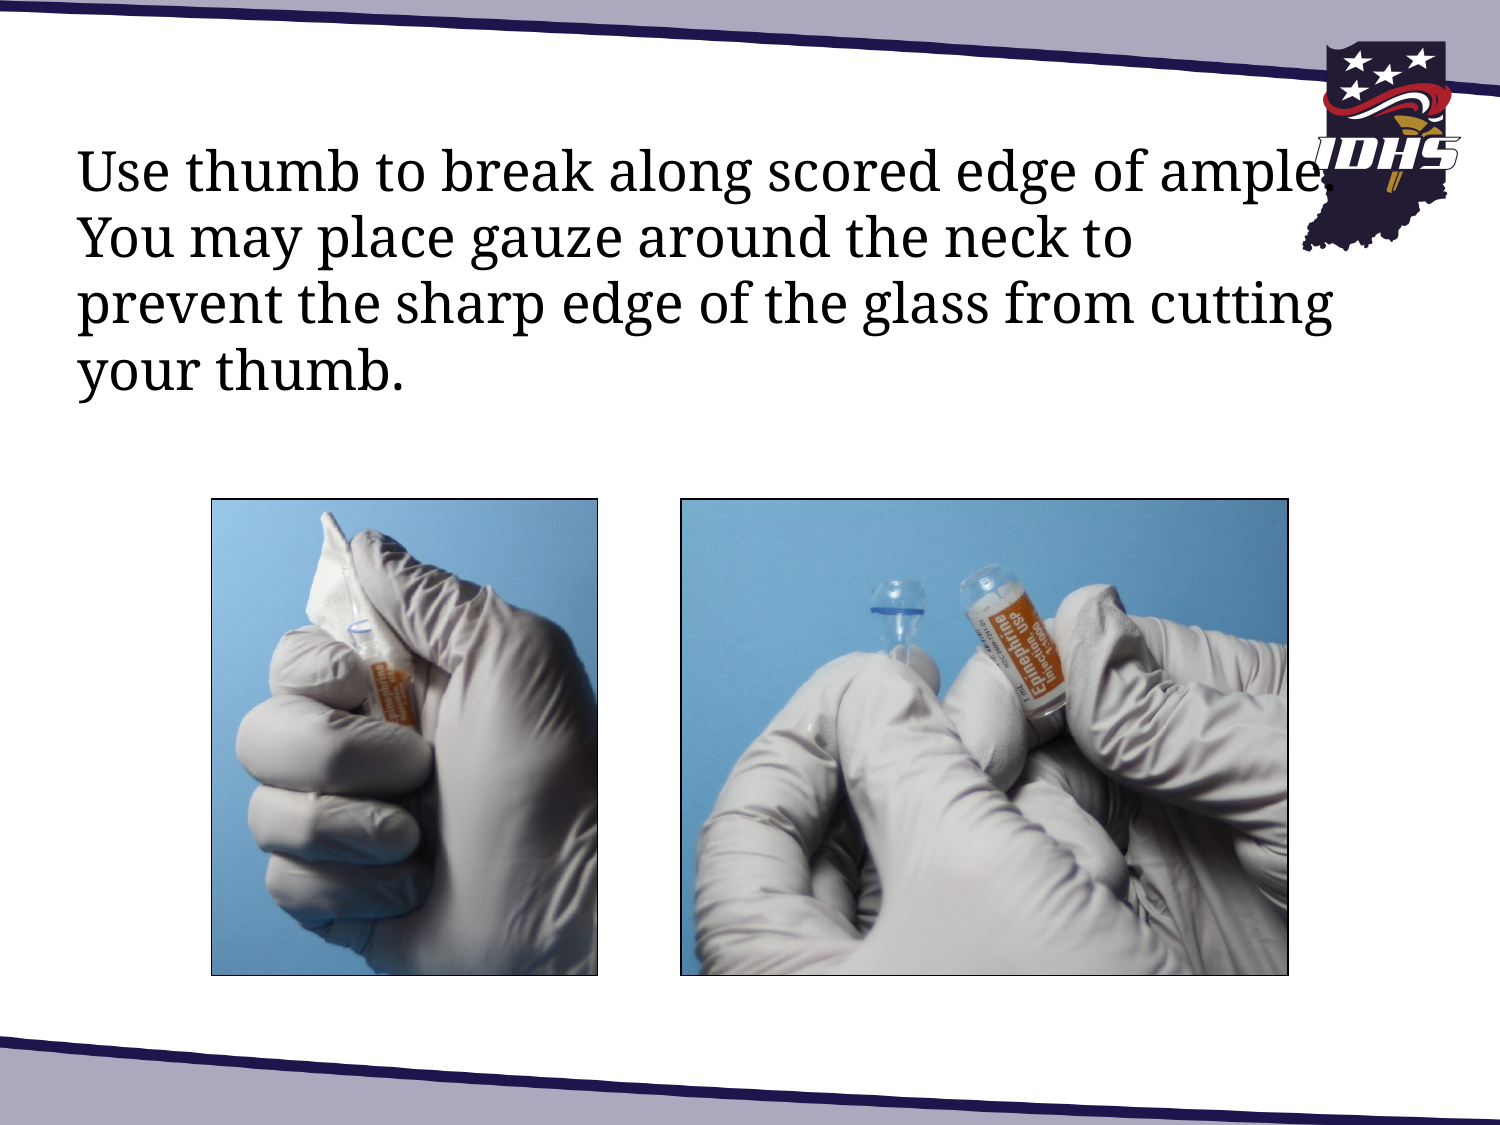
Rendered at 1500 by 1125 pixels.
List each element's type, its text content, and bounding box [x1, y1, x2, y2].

title Use thumb to break along scored edge of ample. You may place gauze around the neck to prevent the sharp edge of the glass from cutting your thumb. [62, 125, 1363, 413]
picture [0, 0, 1500, 1125]
